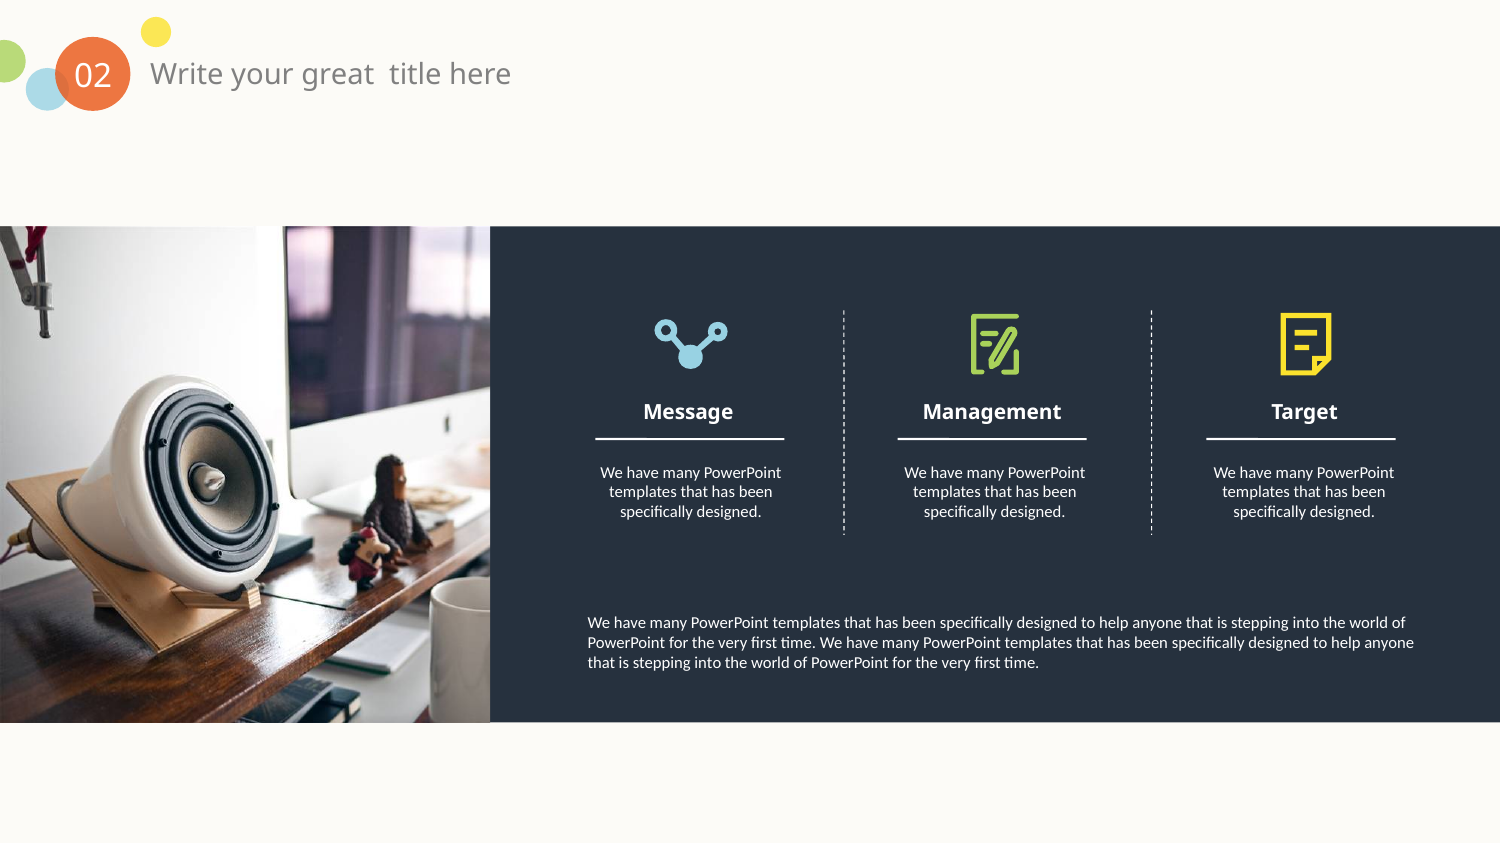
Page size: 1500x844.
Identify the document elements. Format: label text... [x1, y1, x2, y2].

text_box We have many PowerPoint templates that has been specifically designed to help anyone that is stepping into the world of PowerPoint for the very first time. We have many PowerPoint templates that has been specifically designed to help anyone that is stepping into the world of PowerPoint for the very first time. [572, 604, 1436, 679]
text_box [1280, 312, 1332, 376]
text_box [25, 67, 66, 111]
text_box Target [1256, 391, 1353, 432]
text_box [0, 226, 491, 723]
text_box [140, 16, 172, 48]
text_box Management [907, 391, 1083, 432]
text_box 02 [65, 53, 121, 94]
text_box [491, 226, 1500, 723]
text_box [970, 313, 1020, 375]
text_box [0, 39, 26, 83]
text_box Write your great title here [150, 55, 606, 91]
text_box We have many PowerPoint templates that has been specifically designed. [876, 461, 1113, 522]
text_box We have many PowerPoint templates that has been specifically designed. [572, 461, 809, 522]
text_box [654, 319, 728, 369]
text_box Message [628, 391, 754, 432]
text_box We have many PowerPoint templates that has been specifically designed. [1186, 461, 1423, 522]
text_box [55, 36, 131, 111]
